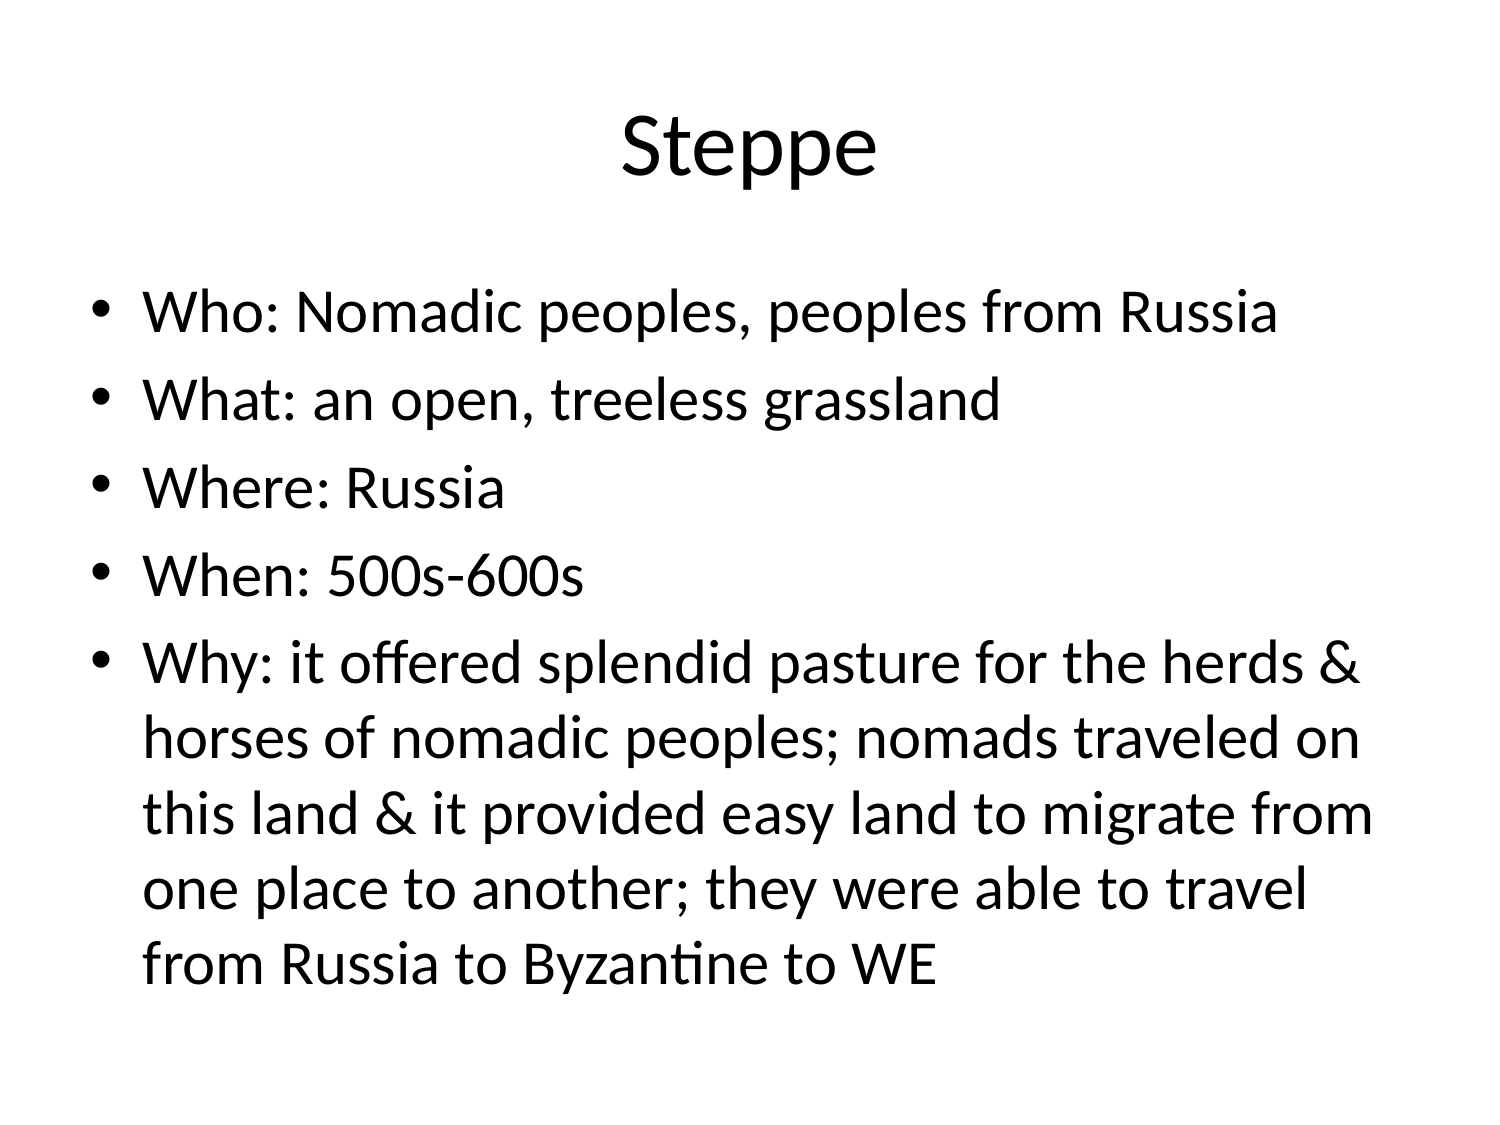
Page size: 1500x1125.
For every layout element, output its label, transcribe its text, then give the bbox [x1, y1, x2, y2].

list Who: Nomadic peoples, peoples from Russia What: an open, treeless grassland Where: Russia When: 500s-600s Why: it offered splendid pasture for the herds & horses of nomadic peoples; nomads traveled on this land & it provided easy land to migrate from one place to another; they were able to travel from Russia to Byzantine to WE [75, 262, 1425, 1005]
title Steppe [75, 45, 1425, 233]
